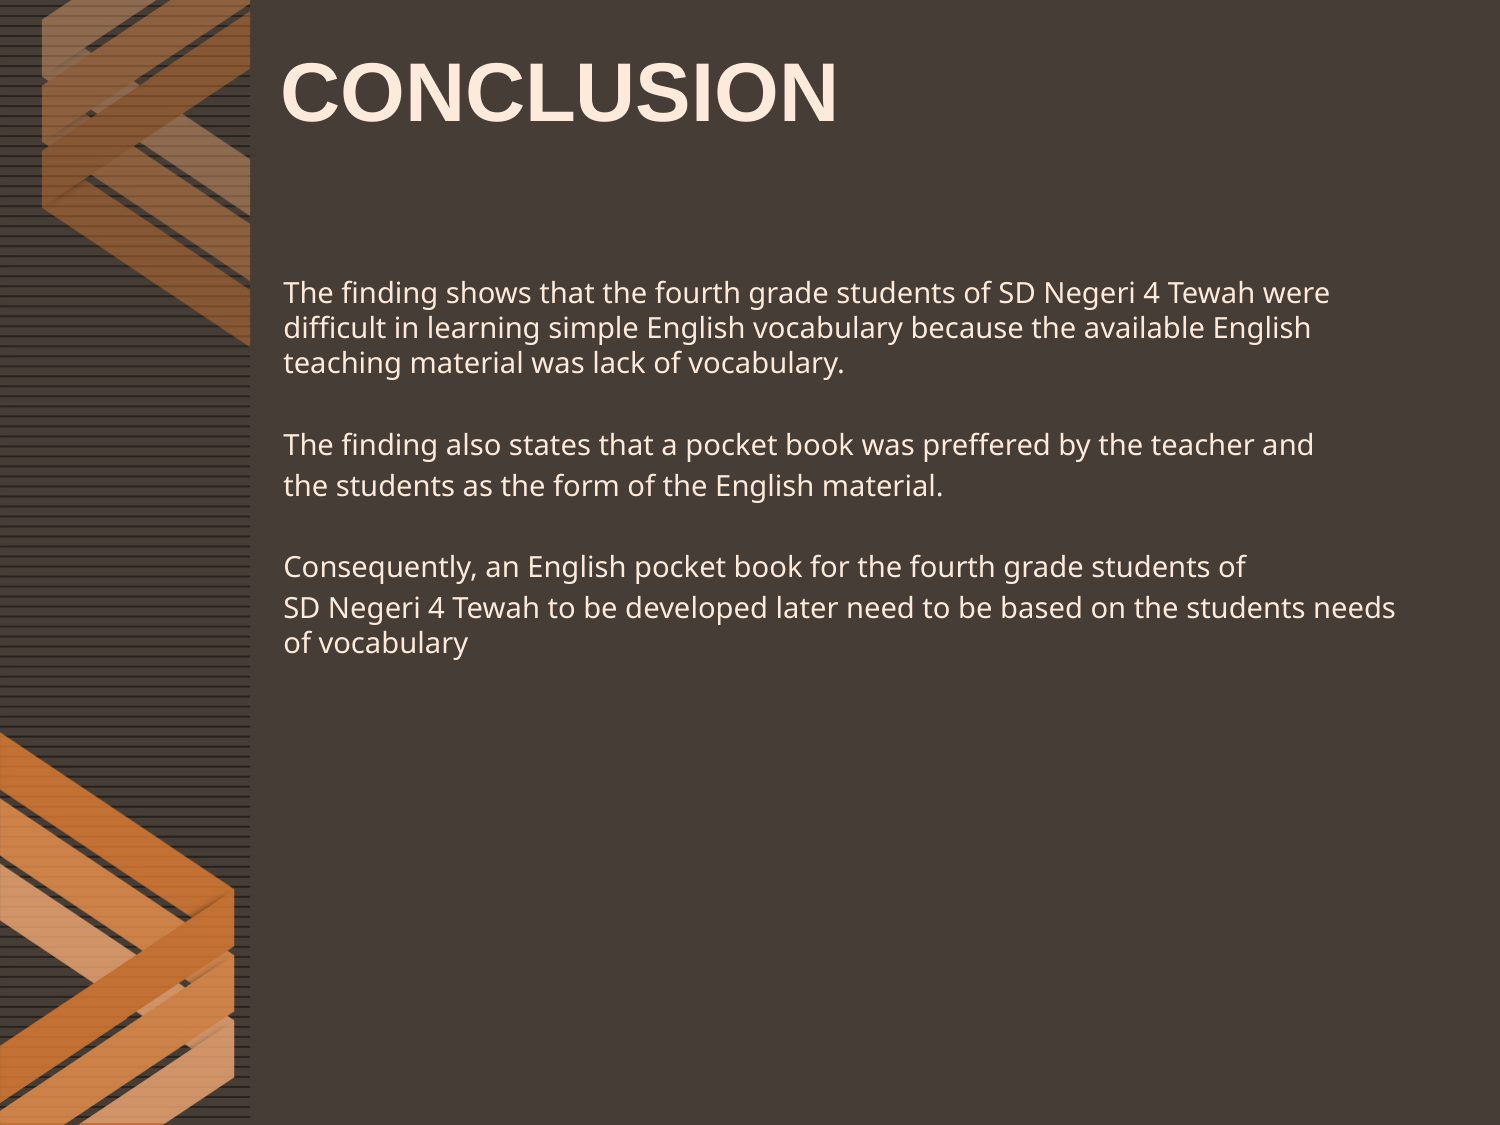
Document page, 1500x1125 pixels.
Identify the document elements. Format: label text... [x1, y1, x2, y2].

title CONCLUSION [265, 0, 1500, 176]
picture [0, 0, 1500, 1125]
list The finding shows that the fourth grade students of SD Negeri 4 Tewah were difficult in learning simple English vocabulary because the available English teaching material was lack of vocabulary. The finding also states that a pocket book was preffered by the teacher and the students as the form of the English material. Consequently, an English pocket book for the fourth grade students of SD Negeri 4 Tewah to be developed later need to be based on the students needs of vocabulary [218, 267, 1447, 749]
